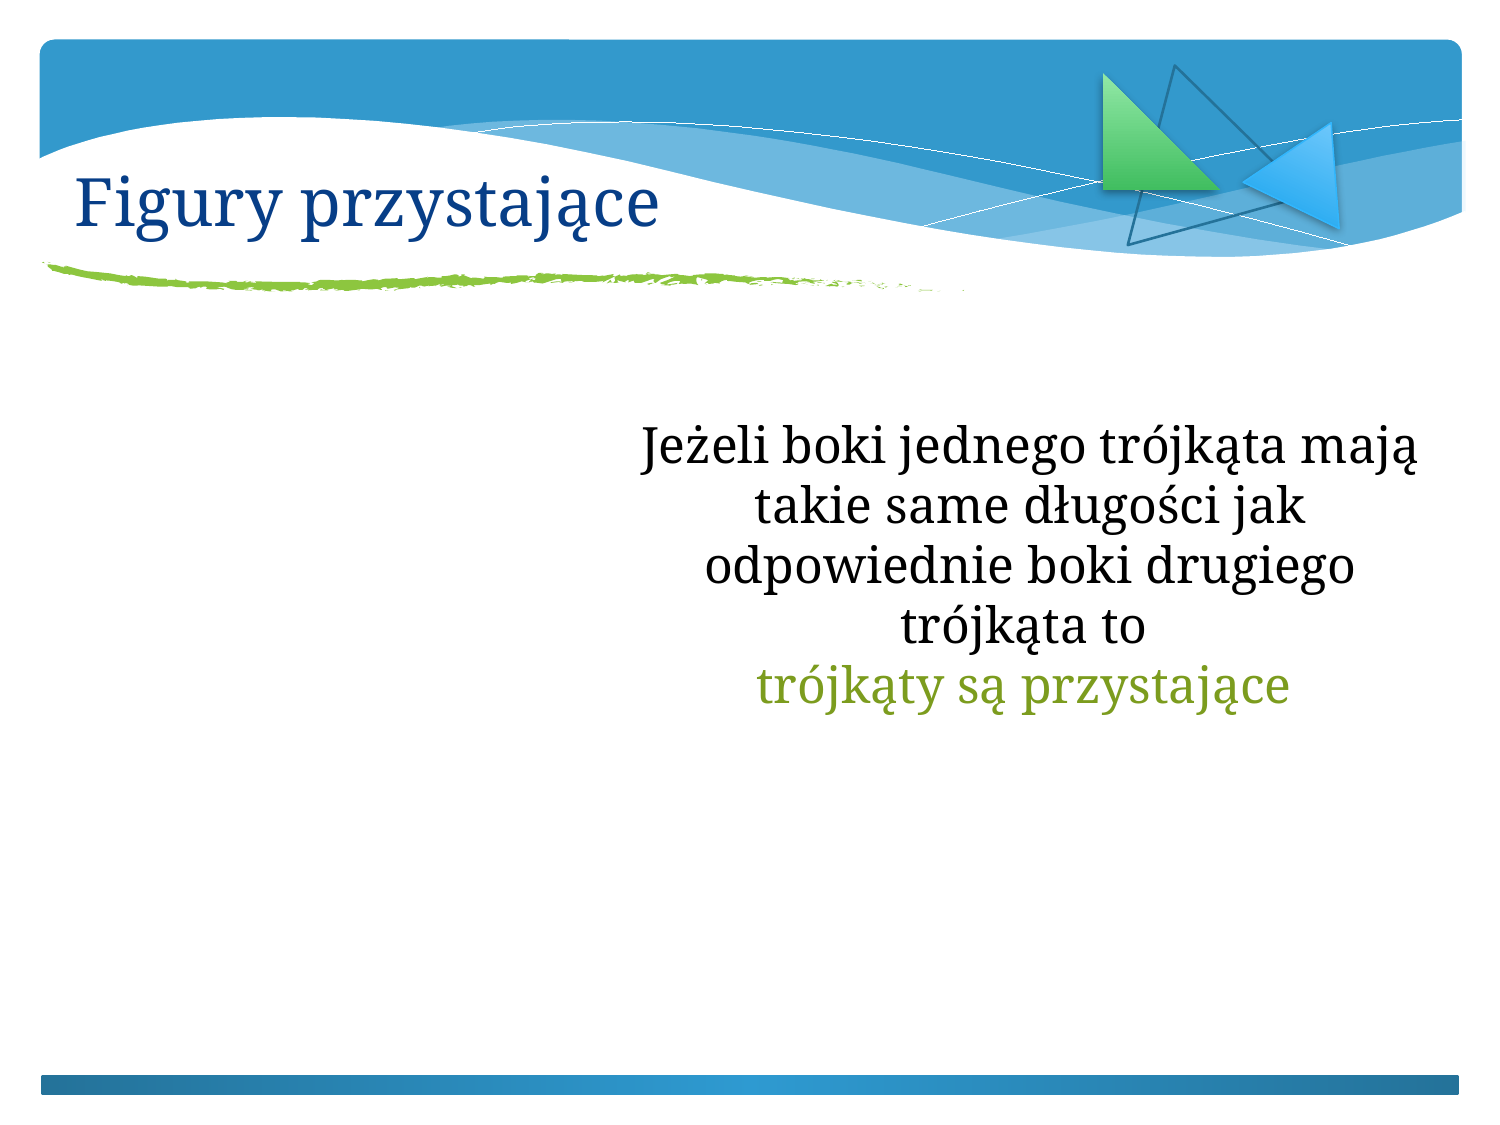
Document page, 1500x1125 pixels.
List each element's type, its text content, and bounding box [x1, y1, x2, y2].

text_box [1103, 73, 1220, 190]
text_box [40, 1074, 1460, 1097]
text_box Jeżeli boki jednego trójkąta mają takie same długości jak odpowiednie boki drugiego trójkąta to trójkąty są przystające [1356, 406, 1459, 722]
text_box [1242, 122, 1340, 230]
text_box [1126, 64, 1273, 247]
picture [40, 261, 965, 298]
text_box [59, 327, 1352, 1057]
title Figury przystające [59, 152, 818, 258]
